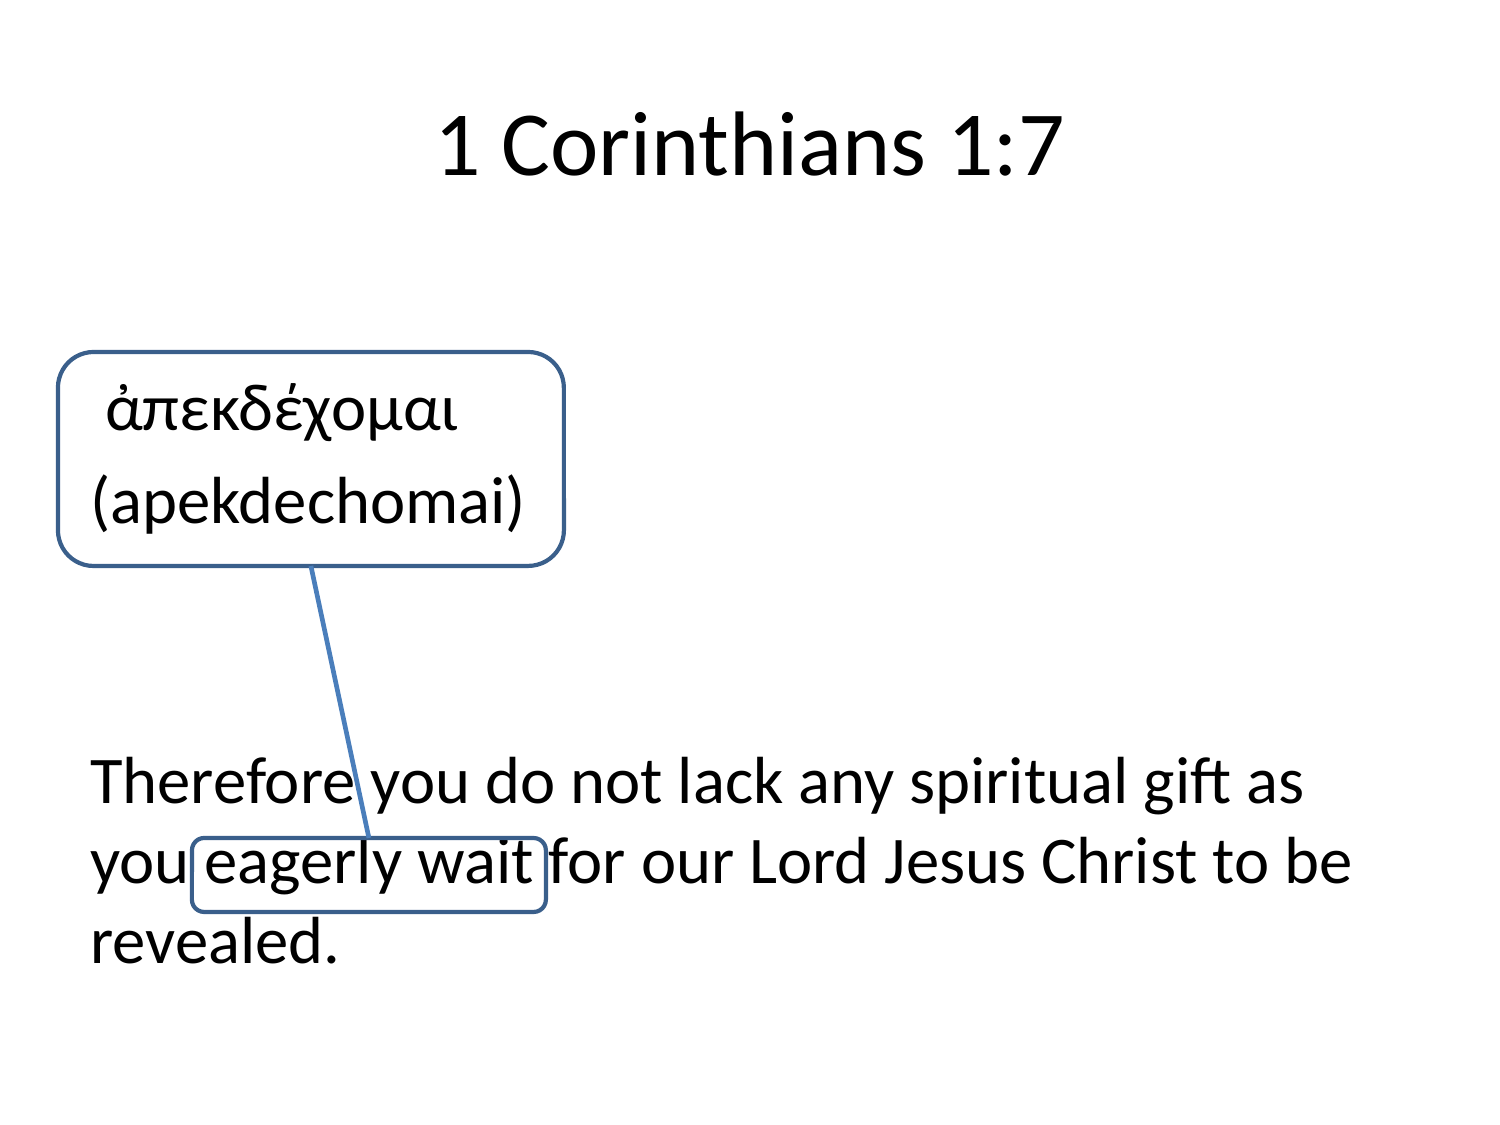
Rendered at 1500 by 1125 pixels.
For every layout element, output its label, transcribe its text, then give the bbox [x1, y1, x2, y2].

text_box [310, 565, 370, 839]
title 1 Corinthians 1:7 [75, 45, 1425, 233]
text_box [189, 835, 549, 915]
list ἀπεκδέχομαι (apekdechomai) Therefore you do not lack any spiritual gift as you eagerly wait for our Lord Jesus Christ to be revealed. [75, 262, 1425, 1005]
text_box [55, 349, 567, 569]
